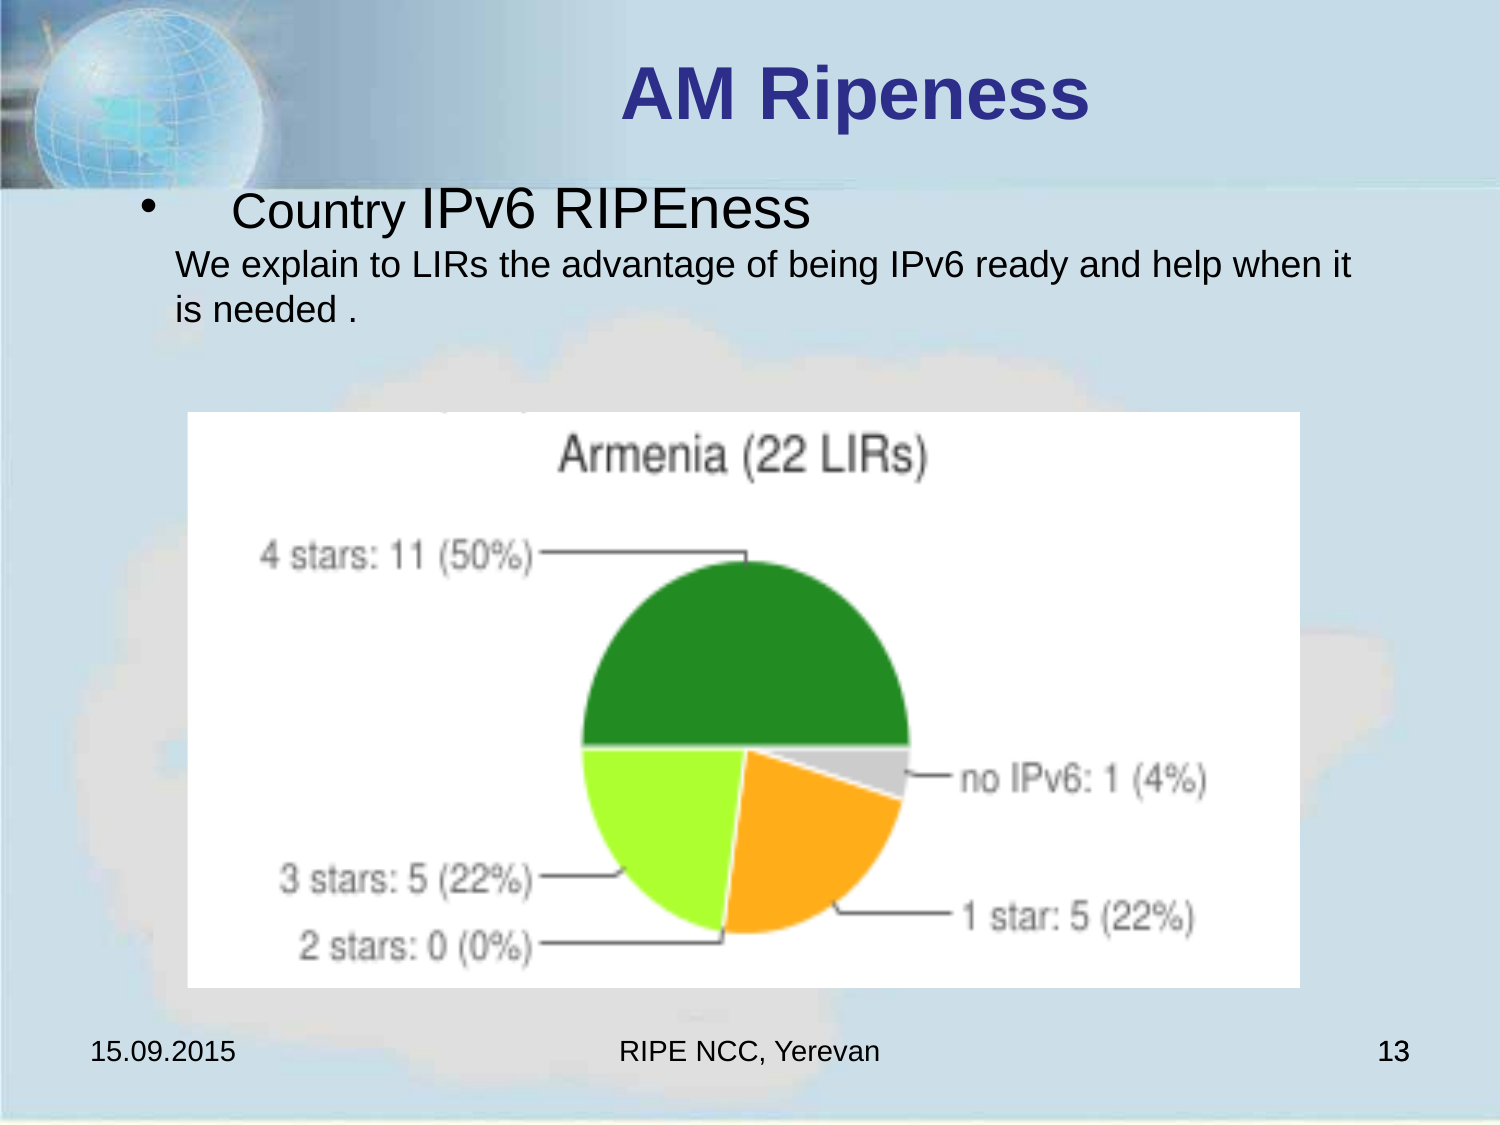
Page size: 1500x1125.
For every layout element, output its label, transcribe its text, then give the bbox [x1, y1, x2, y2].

text_box AM Ripeness [312, 37, 1400, 143]
slide_number 13 [1074, 1024, 1426, 1103]
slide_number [74, 1024, 426, 1103]
picture [0, 0, 1500, 1125]
text_box Country IPv6 RIPEness We explain to LIRs the advantage of being IPv6 ready and help when it is needed . [124, 162, 1400, 338]
footer RIPE NCC, Yerevan [512, 1024, 988, 1103]
